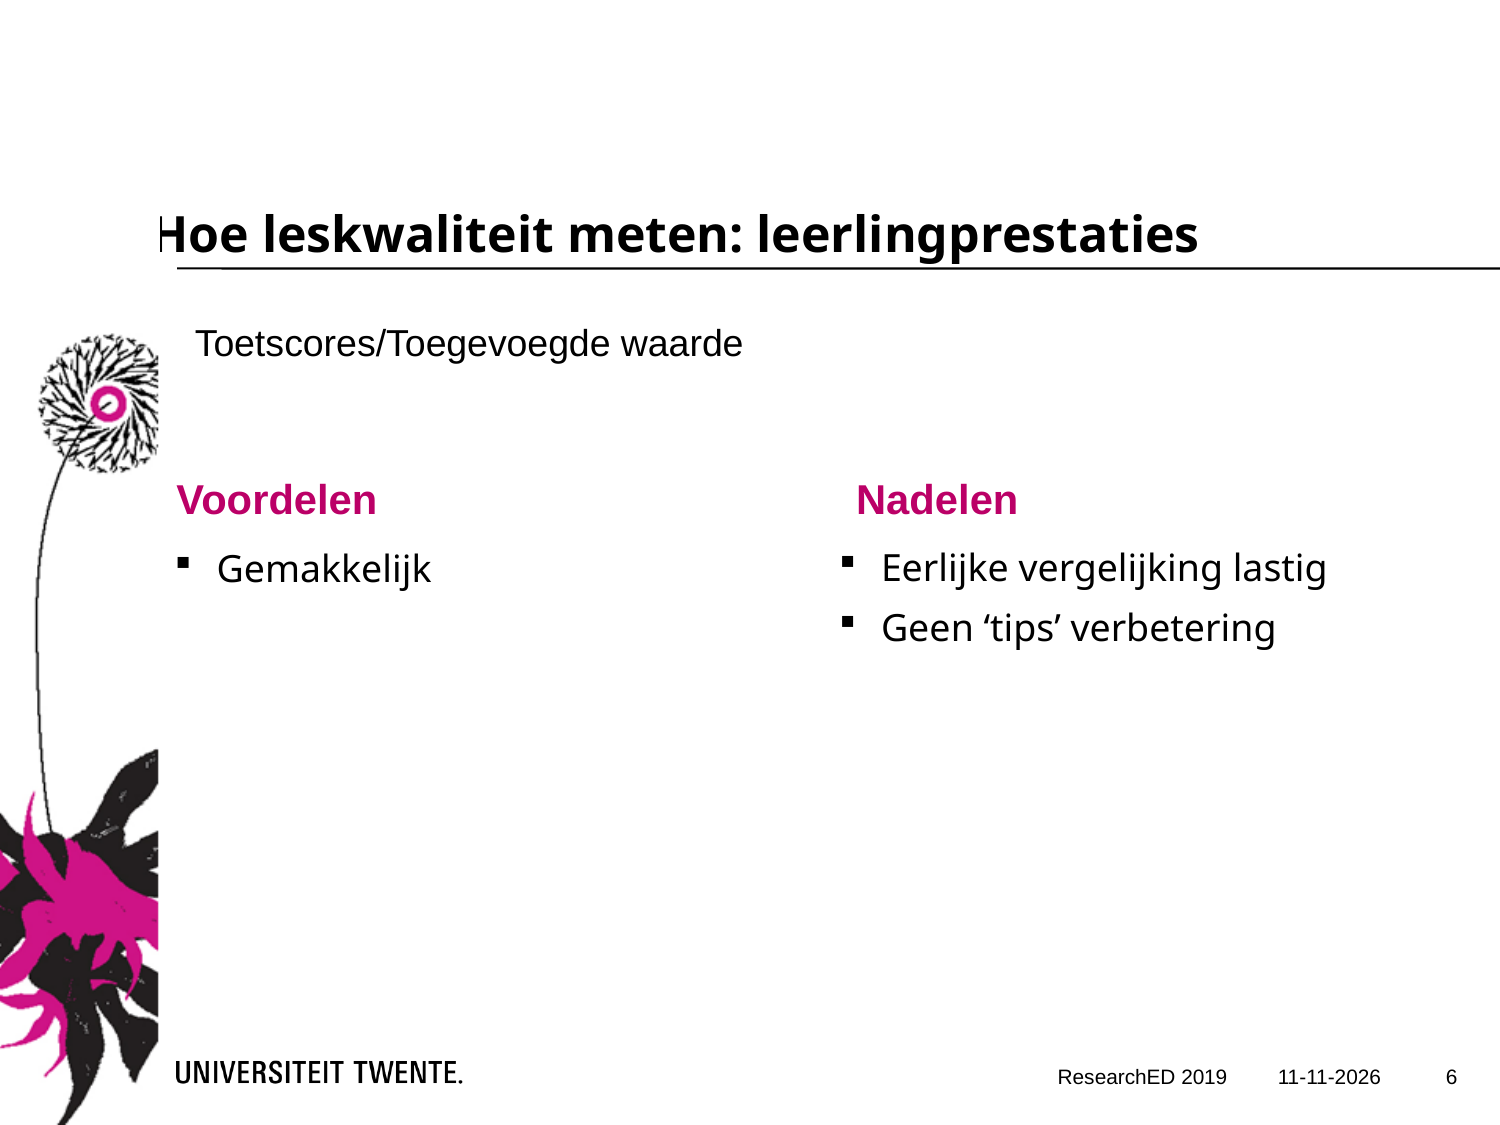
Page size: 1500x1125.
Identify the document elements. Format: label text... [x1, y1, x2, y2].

list Eerlijke vergelijking lastig Geen ‘tips’ verbetering [839, 529, 1500, 1125]
text_box Toetscores/Toegevoegde waarde [179, 311, 759, 371]
list Gemakkelijk [174, 530, 838, 1125]
list Voordelen [176, 425, 840, 531]
picture [0, 0, 174, 1125]
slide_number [1243, 1049, 1395, 1125]
footer ResearchED 2019 [580, 1049, 1243, 1125]
slide_number 6 [1395, 1049, 1458, 1125]
list Nadelen [856, 425, 1500, 529]
text_box Ho Hoe Hoe leskwaliteit meten: leerlingprestaties [163, 76, 1495, 264]
